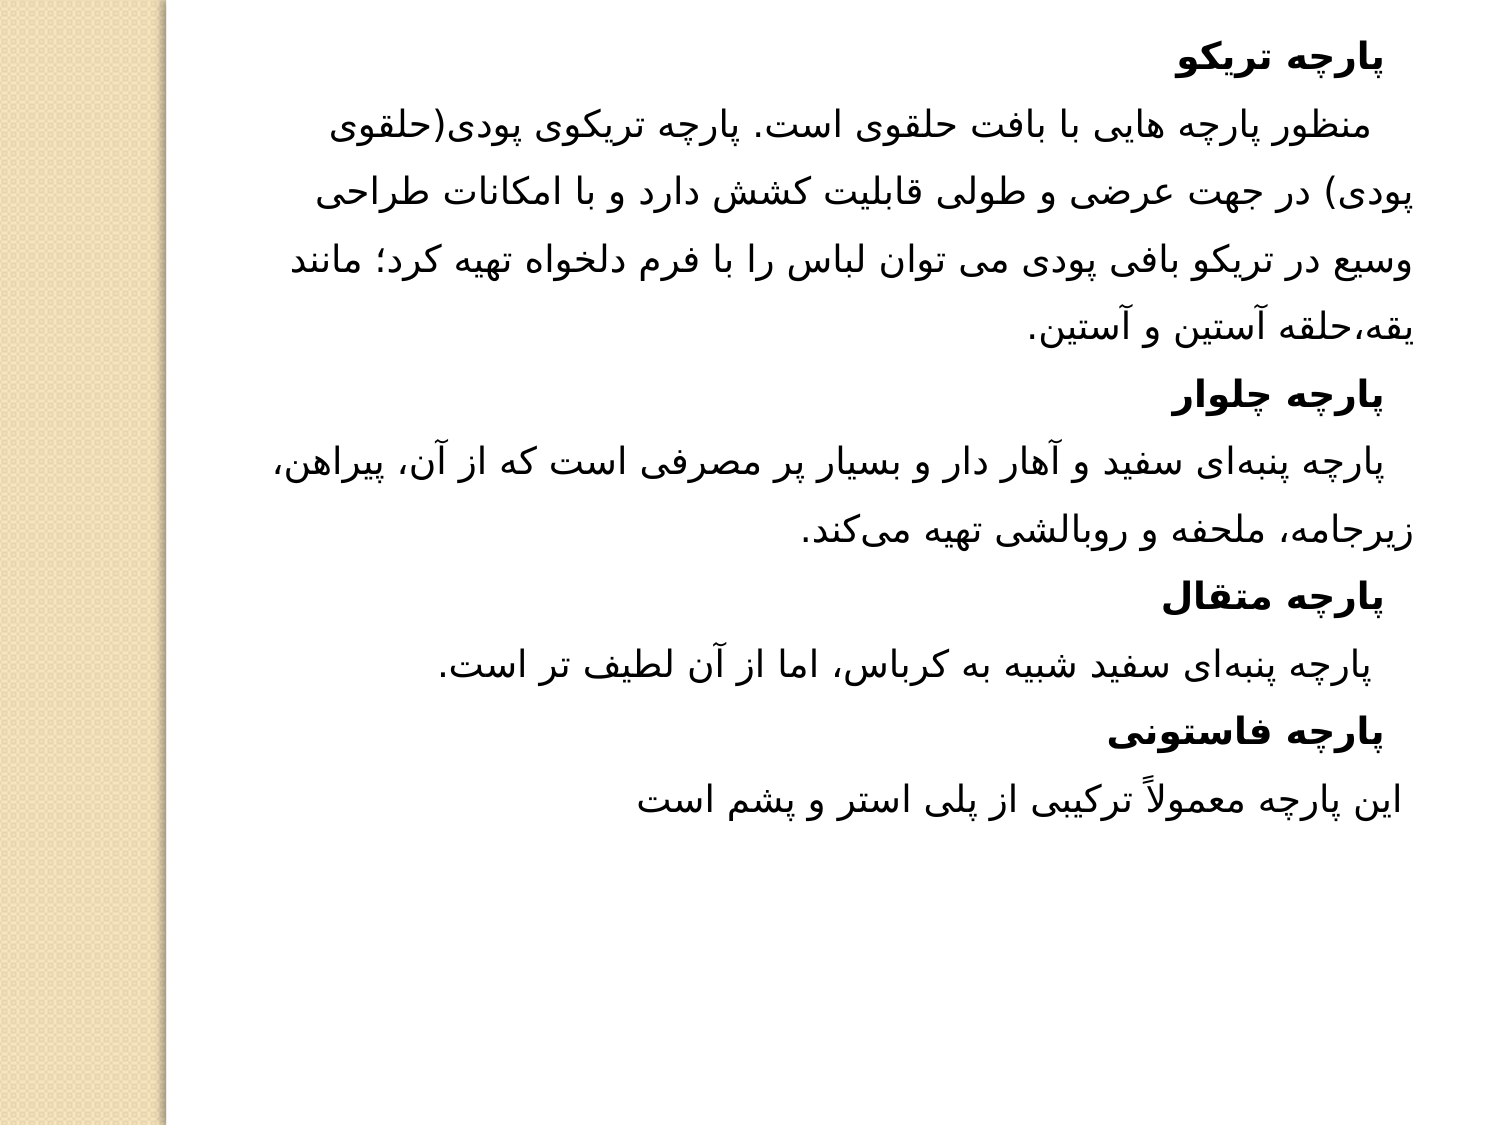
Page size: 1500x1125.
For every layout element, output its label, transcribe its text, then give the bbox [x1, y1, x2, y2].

text_box پارچه تریکو منظور پارچه هایی با بافت حلقوی است. پارچه تریکوی پودی(حلقوی پودی) در جهت عرضی و طولی قابلیت کشش دارد و با امکانات طراحی وسیع در تریکو بافی پودی می توان لباس را با فرم دلخواه تهیه کرد؛ مانند یقه،حلقه آستین و آستین. پارچه چلوار پارچه پنبه‌ای سفید و آهار دار و بسیار پر مصرفی است که از آن، پیراهن، زیرجامه، ملحفه و روبالشی تهیه می‌کند. پارچه متقال پارچه پنبه‌ای سفید شبیه به کرباس، اما از آن لطیف تر است. پارچه فاستونی این پارچه معمولاً ترکیبی از پلی استر و پشم است [246, 2, 1430, 820]
